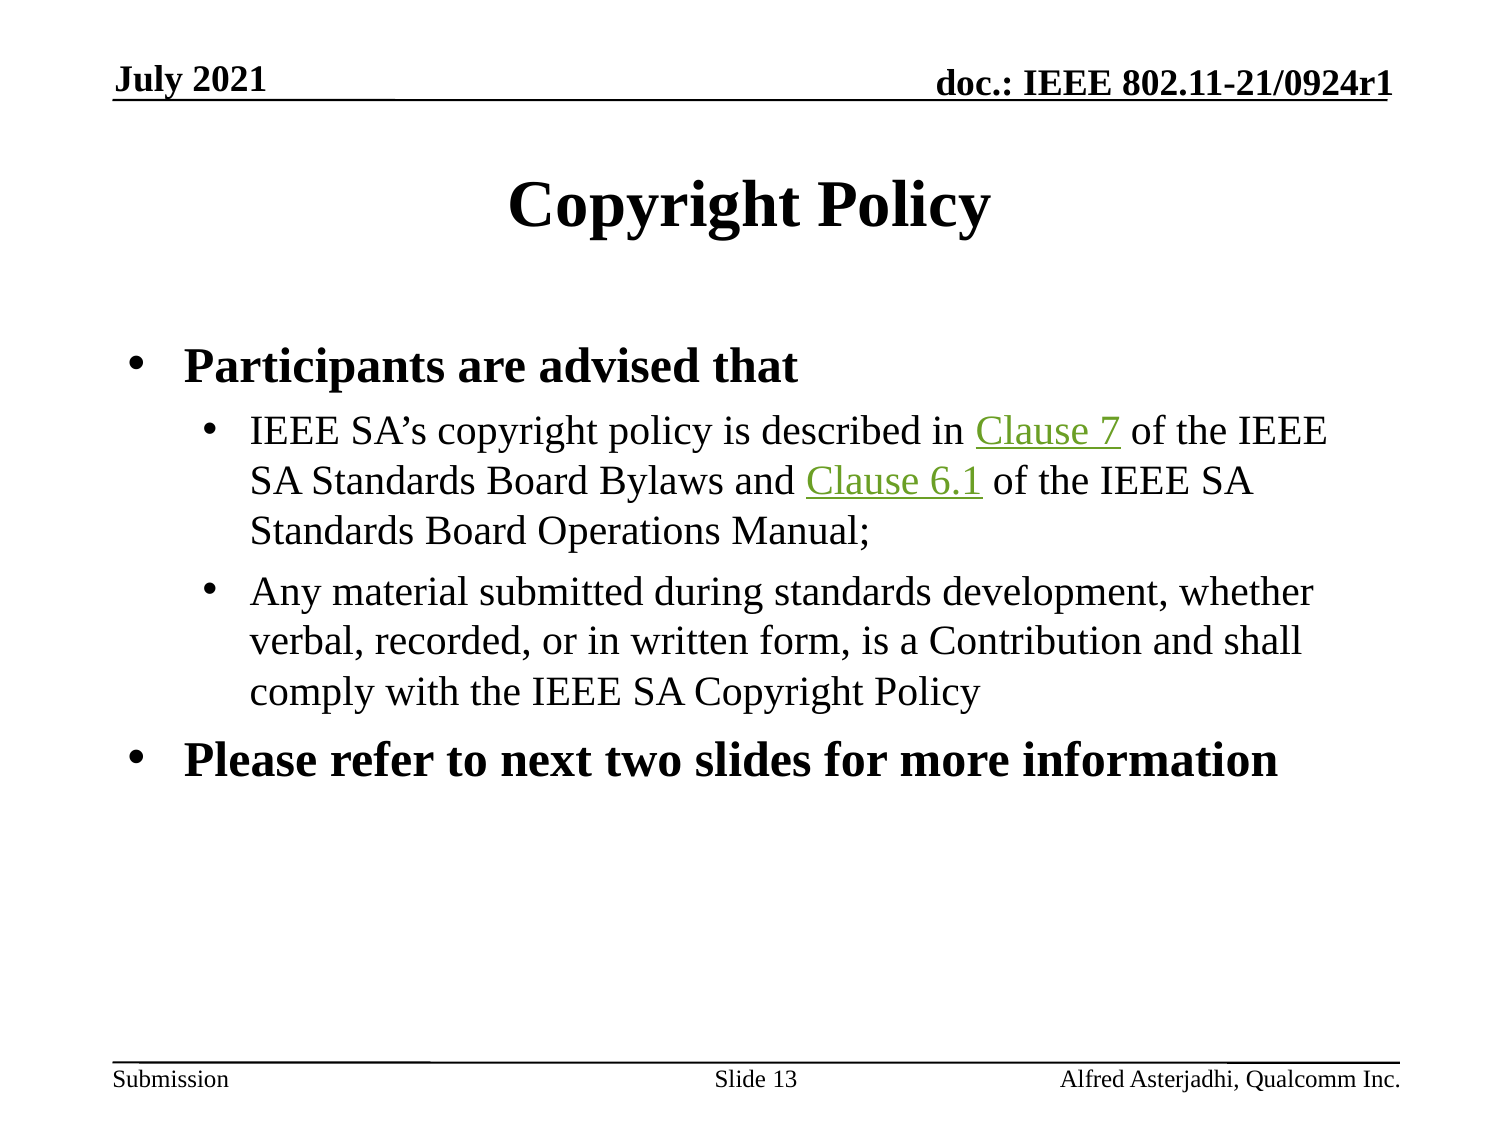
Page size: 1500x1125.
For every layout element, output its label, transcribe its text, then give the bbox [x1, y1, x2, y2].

footer Alfred Asterjadhi, Qualcomm Inc. [878, 1061, 1402, 1093]
slide_number Slide 13 [712, 1061, 800, 1123]
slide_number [114, 54, 423, 100]
title Copyright Policy [112, 112, 1388, 288]
list Participants are advised that IEEE SA’s copyright policy is described in Clause 7 of the IEEE SA Standards Board Bylaws and Clause 6.1 of the IEEE SA Standards Board Operations Manual; Any material submitted during standards development, whether verbal, recorded, or in written form, is a Contribution and shall comply with the IEEE SA Copyright Policy Please refer to next two slides for more information [112, 324, 1388, 1000]
